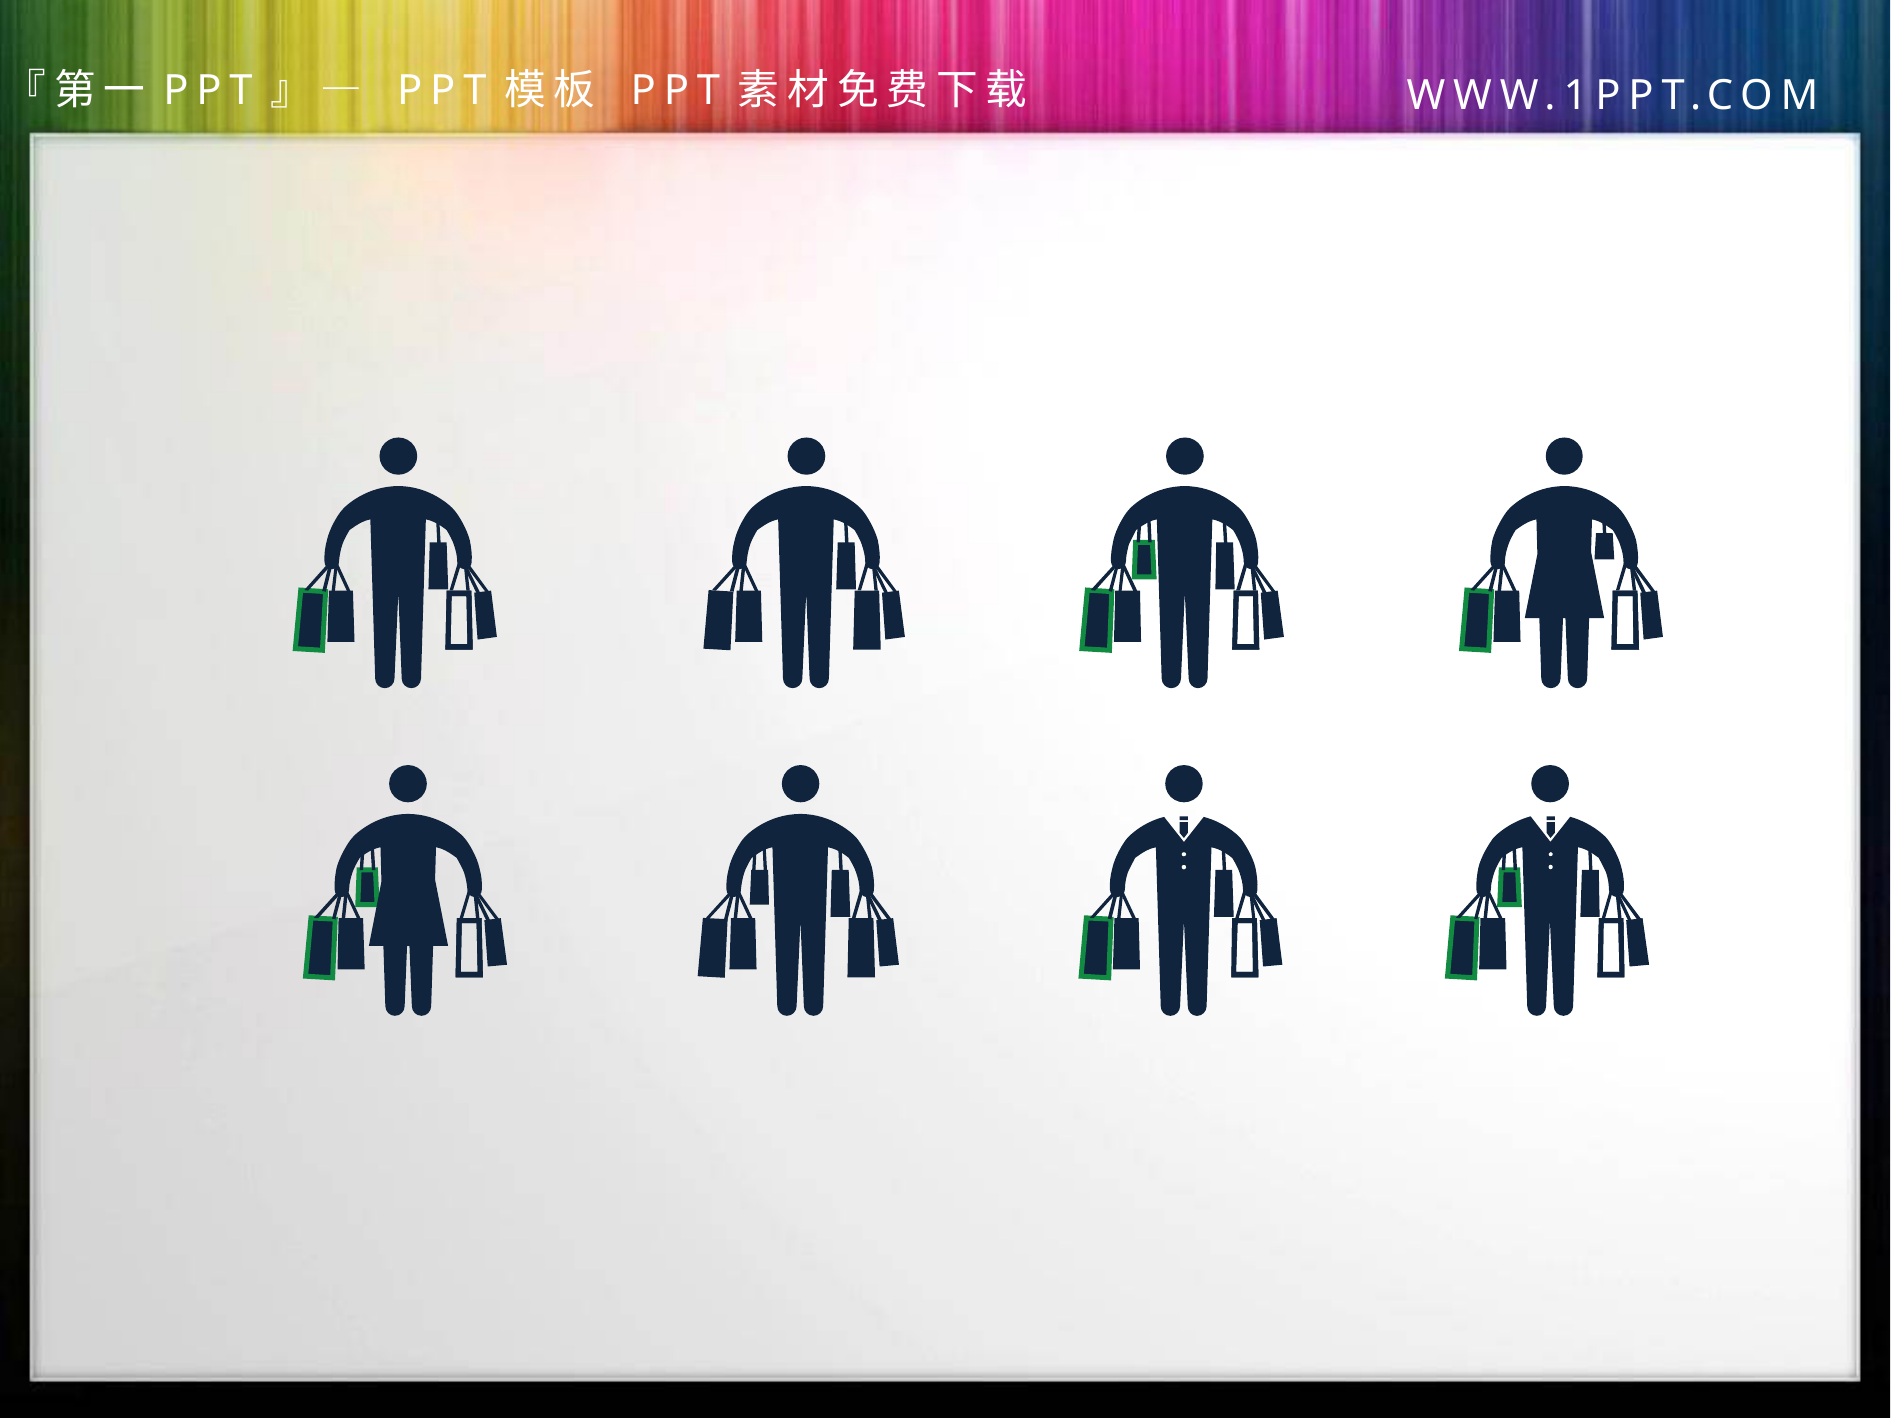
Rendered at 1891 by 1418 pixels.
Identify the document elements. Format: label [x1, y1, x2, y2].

text_box [357, 869, 377, 905]
text_box [1213, 869, 1234, 917]
text_box [1255, 569, 1269, 599]
text_box [1640, 590, 1663, 640]
text_box [873, 560, 898, 594]
text_box [1502, 565, 1520, 598]
text_box [330, 566, 337, 599]
text_box [479, 894, 500, 922]
text_box [843, 509, 849, 547]
text_box [370, 850, 376, 871]
text_box [703, 590, 734, 651]
text_box [1249, 897, 1256, 919]
text_box [1081, 590, 1112, 651]
text_box [359, 855, 365, 871]
text_box [729, 918, 757, 970]
text_box [1496, 569, 1504, 599]
text_box [837, 837, 843, 874]
text_box [1470, 567, 1493, 591]
text_box [1179, 822, 1188, 838]
text_box [1116, 897, 1123, 927]
text_box [1546, 822, 1555, 838]
text_box [1546, 816, 1555, 821]
text_box [465, 560, 489, 594]
text_box [1260, 590, 1284, 640]
text_box [830, 869, 851, 917]
text_box [389, 765, 427, 803]
text_box [1479, 918, 1507, 970]
text_box [781, 765, 820, 803]
text_box [455, 918, 483, 978]
text_box [732, 486, 880, 689]
text_box [295, 590, 326, 651]
text_box [1580, 869, 1600, 917]
text_box [1221, 852, 1227, 874]
text_box [881, 590, 905, 640]
text_box [1630, 569, 1637, 591]
text_box [1254, 562, 1276, 594]
text_box [1255, 894, 1275, 922]
text_box [1493, 590, 1521, 642]
text_box [346, 893, 364, 926]
text_box [334, 813, 482, 1016]
text_box [1231, 918, 1259, 978]
text_box [304, 562, 329, 591]
text_box [1588, 852, 1593, 874]
text_box [463, 561, 470, 591]
text_box [738, 565, 745, 599]
text_box [313, 894, 337, 919]
text_box [1621, 894, 1642, 922]
text_box [1447, 917, 1477, 978]
text_box [1108, 561, 1120, 593]
text_box [1461, 590, 1492, 651]
text_box [484, 918, 508, 967]
text_box [324, 486, 472, 689]
text_box [703, 889, 734, 923]
text_box [1476, 816, 1624, 1016]
text_box [1146, 508, 1152, 543]
text_box [1490, 486, 1639, 689]
text_box [478, 896, 493, 926]
text_box [332, 896, 342, 921]
text_box [1166, 437, 1204, 475]
text_box [1250, 561, 1257, 591]
text_box [445, 590, 473, 650]
text_box [1107, 897, 1117, 921]
text_box [1254, 896, 1268, 926]
text_box [1215, 542, 1235, 590]
text_box [1179, 816, 1188, 821]
text_box [1531, 765, 1569, 803]
text_box [1081, 917, 1111, 978]
text_box [1089, 894, 1113, 919]
text_box [1110, 486, 1259, 689]
text_box [735, 590, 763, 642]
text_box [1512, 850, 1518, 871]
text_box [1259, 918, 1283, 967]
text_box [847, 918, 876, 978]
text_box [1474, 896, 1484, 921]
text_box [1482, 896, 1489, 927]
text_box [1488, 568, 1498, 593]
text_box [435, 509, 441, 547]
text_box [1455, 894, 1479, 919]
text_box [853, 590, 881, 650]
text_box [1232, 590, 1260, 650]
text_box [1499, 869, 1520, 905]
text_box [468, 568, 483, 599]
text_box [1235, 891, 1246, 919]
text_box [340, 897, 348, 927]
text_box [1222, 509, 1228, 547]
text_box [334, 562, 353, 598]
text_box [732, 893, 739, 927]
text_box [1501, 856, 1506, 871]
text_box [1121, 562, 1140, 598]
text_box [729, 561, 742, 593]
text_box [1615, 565, 1627, 591]
text_box [871, 561, 878, 591]
text_box [1611, 590, 1640, 650]
text_box [742, 562, 761, 598]
text_box [1121, 893, 1139, 926]
text_box [1134, 542, 1155, 577]
text_box [1620, 896, 1634, 926]
text_box [459, 893, 470, 919]
text_box [1597, 918, 1625, 978]
text_box [870, 895, 885, 926]
text_box [876, 568, 890, 599]
text_box [474, 590, 497, 640]
text_box [1112, 918, 1141, 970]
text_box [749, 869, 769, 905]
text_box [473, 897, 480, 919]
text_box [751, 838, 758, 876]
text_box [712, 562, 737, 591]
text_box [337, 918, 365, 970]
text_box [865, 889, 873, 927]
text_box [1601, 893, 1612, 919]
text_box [322, 561, 334, 593]
text_box [1236, 561, 1249, 591]
text_box [1117, 567, 1124, 599]
text_box [1635, 566, 1656, 594]
text_box [1488, 893, 1506, 926]
text_box [449, 561, 462, 591]
text_box [836, 542, 857, 590]
text_box [327, 590, 355, 642]
text_box [736, 890, 756, 926]
text_box [1109, 816, 1258, 1016]
text_box [1634, 569, 1649, 599]
text_box [867, 888, 892, 922]
text_box [697, 917, 728, 978]
text_box [1615, 897, 1622, 919]
text_box [857, 561, 870, 591]
text_box [1626, 918, 1650, 967]
text_box [379, 437, 418, 475]
text_box [1136, 510, 1143, 543]
text_box [1545, 437, 1583, 475]
text_box [1594, 533, 1615, 560]
text_box [305, 917, 336, 978]
text_box [722, 888, 736, 926]
text_box [1113, 590, 1142, 642]
picture [0, 0, 1891, 1418]
text_box [726, 813, 875, 1016]
text_box [1165, 765, 1203, 803]
text_box [1090, 562, 1116, 591]
text_box [762, 836, 768, 873]
text_box [876, 918, 899, 967]
text_box [850, 888, 864, 925]
text_box [787, 437, 826, 475]
text_box [428, 542, 449, 590]
text_box [1602, 524, 1607, 547]
